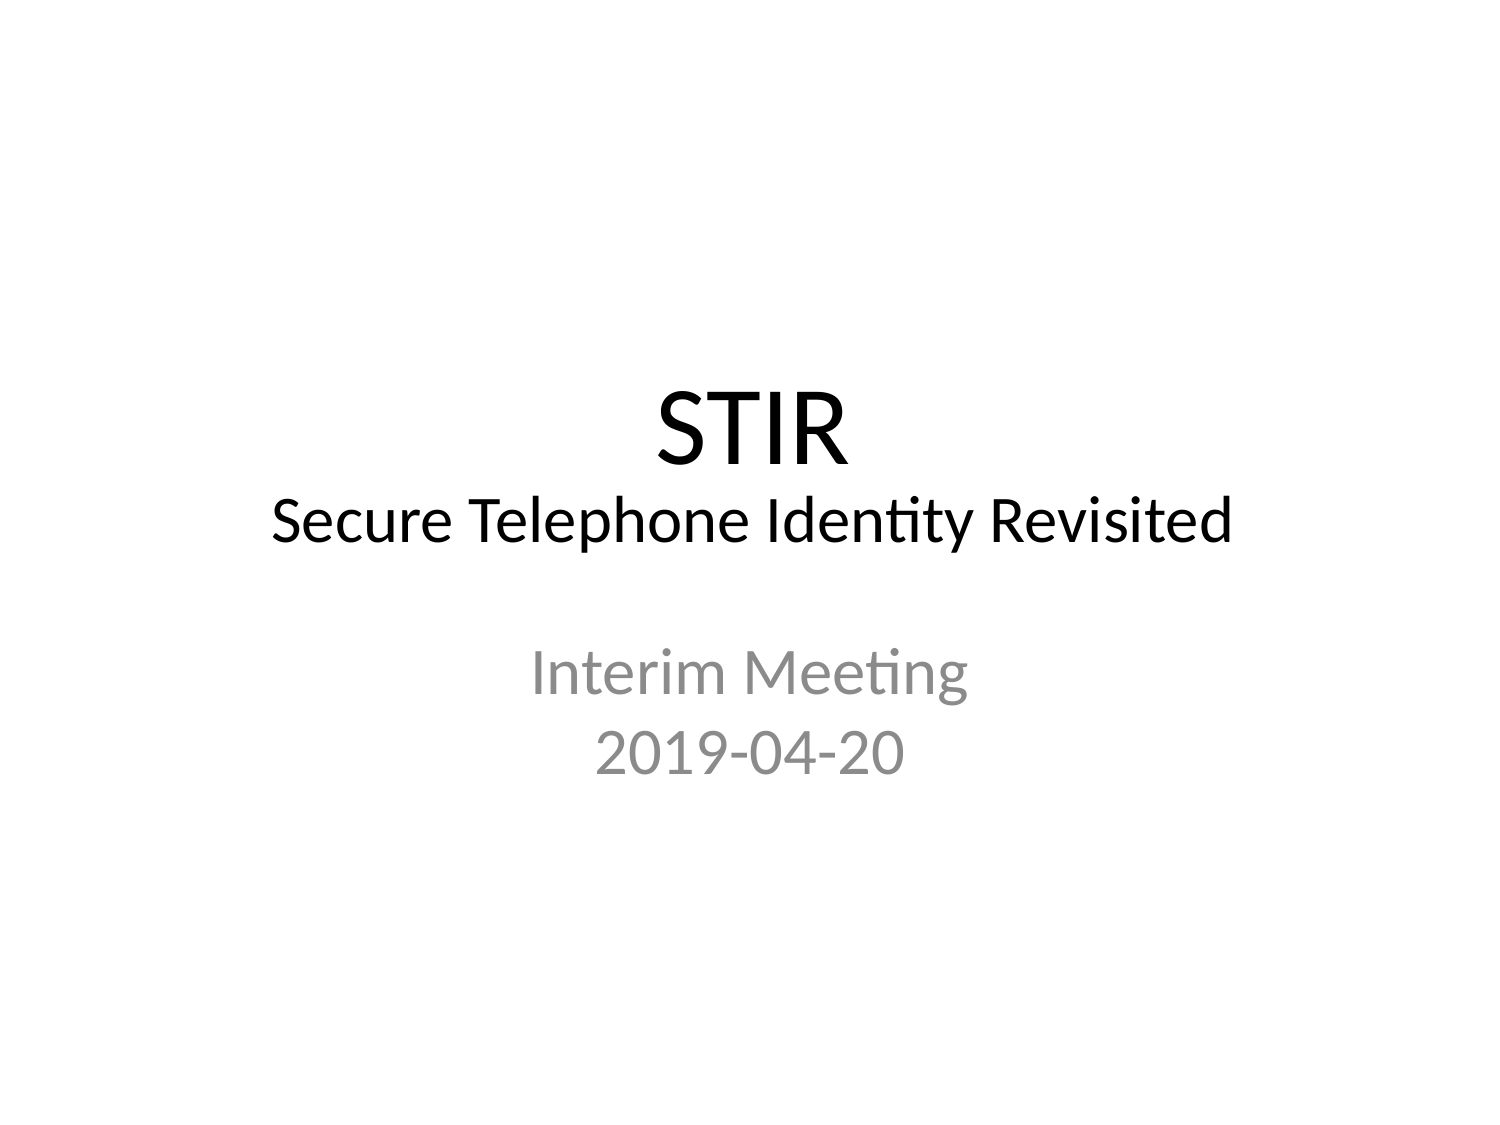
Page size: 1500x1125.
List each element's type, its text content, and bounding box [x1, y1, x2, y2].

text_box Interim Meeting 2019-04-20 [224, 637, 1275, 925]
text_box STIR Secure Telephone Identity Revisited [70, 349, 1436, 591]
